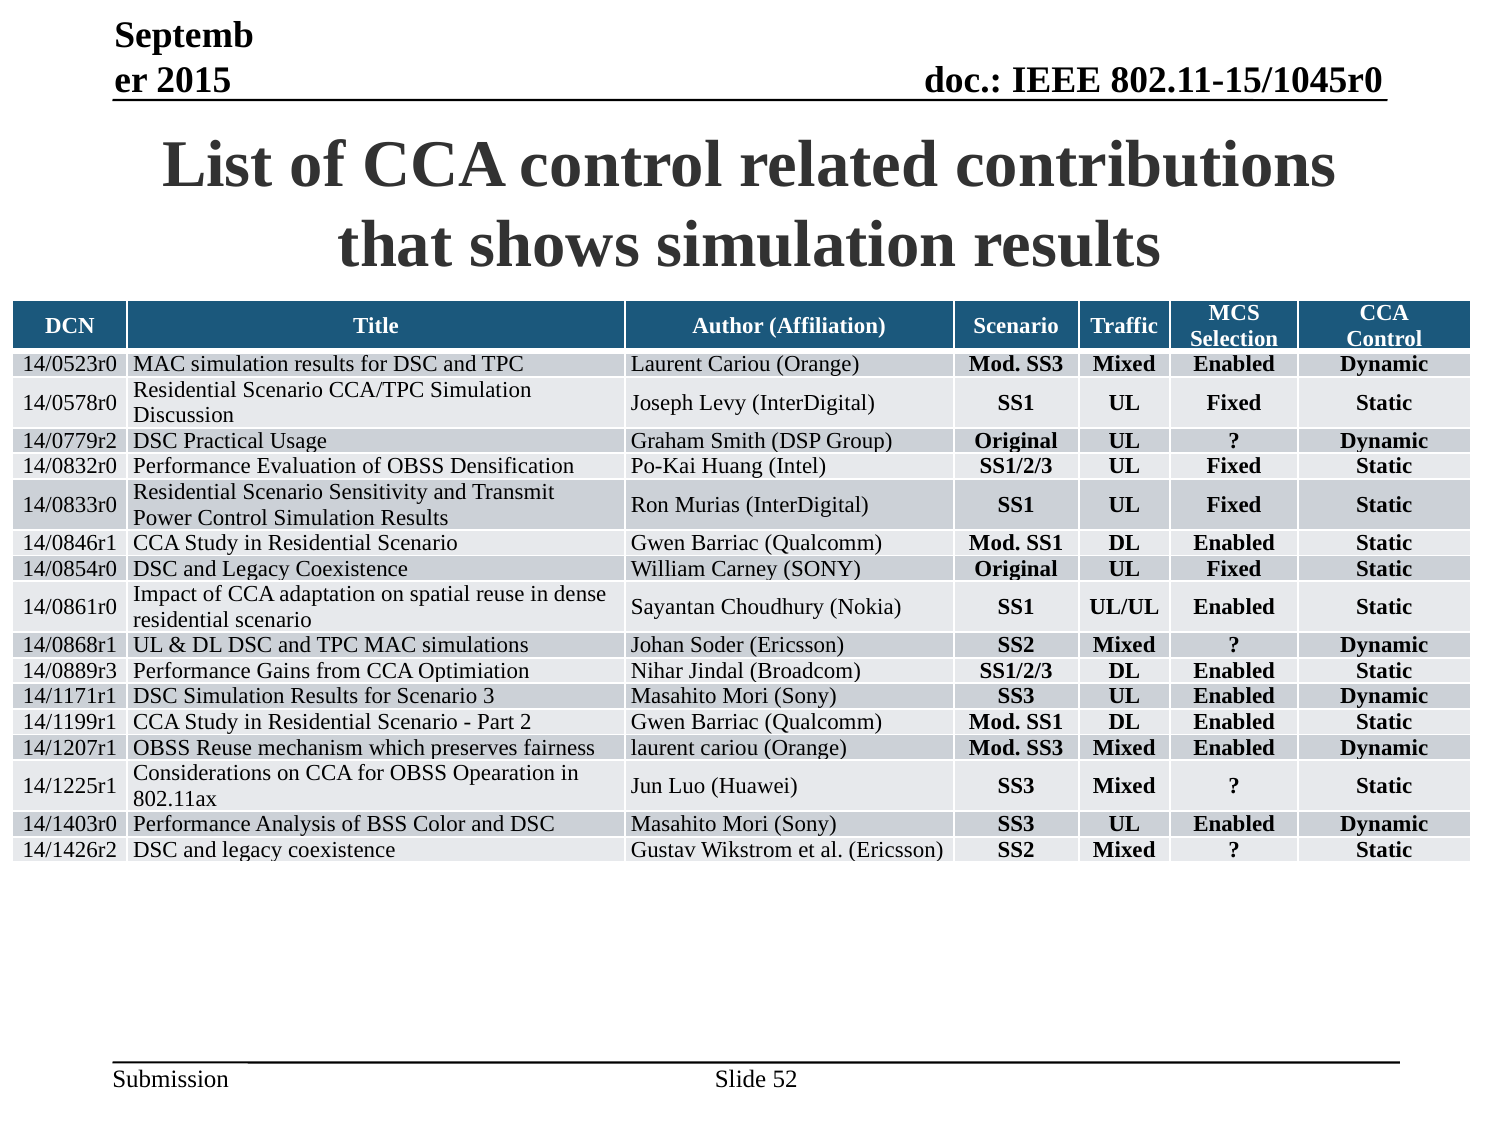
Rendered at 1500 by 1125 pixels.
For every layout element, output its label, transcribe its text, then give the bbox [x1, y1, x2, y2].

table_cell Mod. SS3 [955, 354, 1078, 376]
table_cell Enabled [1171, 354, 1297, 376]
table_cell 14/0868r1 [13, 633, 126, 657]
table_cell Joseph Levy (InterDigital) [626, 378, 953, 427]
table_cell 14/0832r0 [13, 454, 126, 478]
table_cell 14/0578r0 [13, 378, 126, 427]
table_cell Enabled [1171, 531, 1297, 555]
table_header MCS Selection [1171, 301, 1297, 348]
table_cell Jun Luo (Huawei) [626, 761, 953, 810]
table_cell Residential Scenario Sensitivity and Transmit Power Control Simulation Results [128, 480, 624, 529]
table_cell MAC simulation results for DSC and TPC [128, 354, 624, 376]
table_cell Johan Soder (Ericsson) [626, 633, 953, 657]
table_cell Fixed [1171, 378, 1297, 427]
table_cell SS3 [955, 761, 1078, 810]
table_cell DSC Simulation Results for Scenario 3 [128, 684, 624, 708]
table_header CCA Control [1299, 301, 1470, 348]
table_cell SS3 [955, 684, 1078, 708]
table_cell Considerations on CCA for OBSS Opearation in 802.11ax [128, 761, 624, 810]
table_cell UL [1080, 812, 1169, 836]
table_cell UL [1080, 684, 1169, 708]
table_cell UL [1080, 378, 1169, 427]
table_cell DSC and legacy coexistence [128, 838, 624, 861]
table_cell UL & DL DSC and TPC MAC simulations [128, 633, 624, 657]
table_cell ? [1171, 429, 1297, 452]
table_cell Enabled [1171, 812, 1297, 836]
table_cell Mod. SS1 [955, 710, 1078, 734]
table_cell laurent cariou (Orange) [626, 735, 953, 759]
table_cell Nihar Jindal (Broadcom) [626, 659, 953, 682]
table_cell Performance Gains from CCA Optimiation [128, 659, 624, 682]
table_cell Dynamic [1299, 429, 1470, 452]
table_cell Mod. SS1 [955, 531, 1078, 555]
table_cell Sayantan Choudhury (Nokia) [626, 582, 953, 631]
table_header Traffic [1080, 301, 1169, 348]
table_cell Masahito Mori (Sony) [626, 684, 953, 708]
table_cell UL [1080, 480, 1169, 529]
table_cell Static [1299, 582, 1470, 631]
table_cell Original [955, 556, 1078, 580]
table_cell SS2 [955, 633, 1078, 657]
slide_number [114, 54, 270, 101]
table_cell Residential Scenario CCA/TPC Simulation Discussion [128, 378, 624, 427]
table_cell Static [1299, 378, 1470, 427]
table_cell SS3 [955, 812, 1078, 836]
table_cell UL [1080, 429, 1169, 452]
table_cell 14/0889r3 [13, 659, 126, 682]
table_cell OBSS Reuse mechanism which preserves fairness [128, 735, 624, 759]
table_cell Masahito Mori (Sony) [626, 812, 953, 836]
table_cell Dynamic [1299, 354, 1470, 376]
table_cell SS1 [955, 378, 1078, 427]
table_cell Ron Murias (InterDigital) [626, 480, 953, 529]
table_cell Original [955, 429, 1078, 452]
table_header Scenario [955, 301, 1078, 348]
table_cell 14/0523r0 [13, 354, 126, 376]
table_cell Enabled [1171, 582, 1297, 631]
table_cell UL [1080, 454, 1169, 478]
table_cell Dynamic [1299, 633, 1470, 657]
table_cell Static [1299, 838, 1470, 861]
table_cell 14/1199r1 [13, 710, 126, 734]
table_cell Graham Smith (DSP Group) [626, 429, 953, 452]
table_cell Mixed [1080, 761, 1169, 810]
table_cell ? [1171, 633, 1297, 657]
table_cell SS1 [955, 582, 1078, 631]
table_cell Static [1299, 761, 1470, 810]
table_cell 14/1207r1 [13, 735, 126, 759]
table_cell Mixed [1080, 633, 1169, 657]
table_cell Mixed [1080, 735, 1169, 759]
table_cell 14/1403r0 [13, 812, 126, 836]
table_cell 14/0846r1 [13, 531, 126, 555]
table_cell 14/0861r0 [13, 582, 126, 631]
table_cell Dynamic [1299, 812, 1470, 836]
table_cell DL [1080, 710, 1169, 734]
slide_number Slide 52 [712, 1061, 800, 1093]
table_cell 14/1426r2 [13, 838, 126, 861]
table_cell SS2 [955, 838, 1078, 861]
table_cell Gwen Barriac (Qualcomm) [626, 531, 953, 555]
title List of CCA control related contributions that shows simulation results [112, 112, 1388, 288]
table_cell Enabled [1171, 684, 1297, 708]
table_cell SS1/2/3 [955, 659, 1078, 682]
table_cell UL/UL [1080, 582, 1169, 631]
table_header Title [128, 301, 624, 348]
table_cell Enabled [1171, 735, 1297, 759]
table_cell 14/1171r1 [13, 684, 126, 708]
table_cell Laurent Cariou (Orange) [626, 354, 953, 376]
table_cell 14/1225r1 [13, 761, 126, 810]
table_cell Static [1299, 531, 1470, 555]
table_cell Static [1299, 556, 1470, 580]
table_cell Mod. SS3 [955, 735, 1078, 759]
table_cell CCA Study in Residential Scenario [128, 531, 624, 555]
table_cell Enabled [1171, 659, 1297, 682]
table_cell 14/0833r0 [13, 480, 126, 529]
table_cell 14/0779r2 [13, 429, 126, 452]
table_cell William Carney (SONY) [626, 556, 953, 580]
table_cell 14/0854r0 [13, 556, 126, 580]
table_header Author (Affiliation) [626, 301, 953, 348]
table_cell SS1/2/3 [955, 454, 1078, 478]
table_cell Mixed [1080, 354, 1169, 376]
table_cell ? [1171, 838, 1297, 861]
table_cell Dynamic [1299, 735, 1470, 759]
table_cell Dynamic [1299, 684, 1470, 708]
table_cell DL [1080, 659, 1169, 682]
table_cell UL [1080, 556, 1169, 580]
table_cell CCA Study in Residential Scenario - Part 2 [128, 710, 624, 734]
table_cell Performance Evaluation of OBSS Densification [128, 454, 624, 478]
table_cell Static [1299, 480, 1470, 529]
table_cell Static [1299, 710, 1470, 734]
table_cell DL [1080, 531, 1169, 555]
table_cell Gwen Barriac (Qualcomm) [626, 710, 953, 734]
table_cell Performance Analysis of BSS Color and DSC [128, 812, 624, 836]
table_cell Impact of CCA adaptation on spatial reuse in dense residential scenario [128, 582, 624, 631]
table_cell SS1 [955, 480, 1078, 529]
table_cell ? [1171, 761, 1297, 810]
table_cell Gustav Wikstrom et al. (Ericsson) [626, 838, 953, 861]
table_cell Fixed [1171, 480, 1297, 529]
table_cell DSC Practical Usage [128, 429, 624, 452]
table_cell Po-Kai Huang (Intel) [626, 454, 953, 478]
table_cell Enabled [1171, 710, 1297, 734]
table_cell Fixed [1171, 556, 1297, 580]
table_header DCN [13, 301, 126, 348]
table_cell DSC and Legacy Coexistence [128, 556, 624, 580]
table_cell Static [1299, 454, 1470, 478]
table_cell Mixed [1080, 838, 1169, 861]
table_cell Static [1299, 659, 1470, 682]
table_cell Fixed [1171, 454, 1297, 478]
